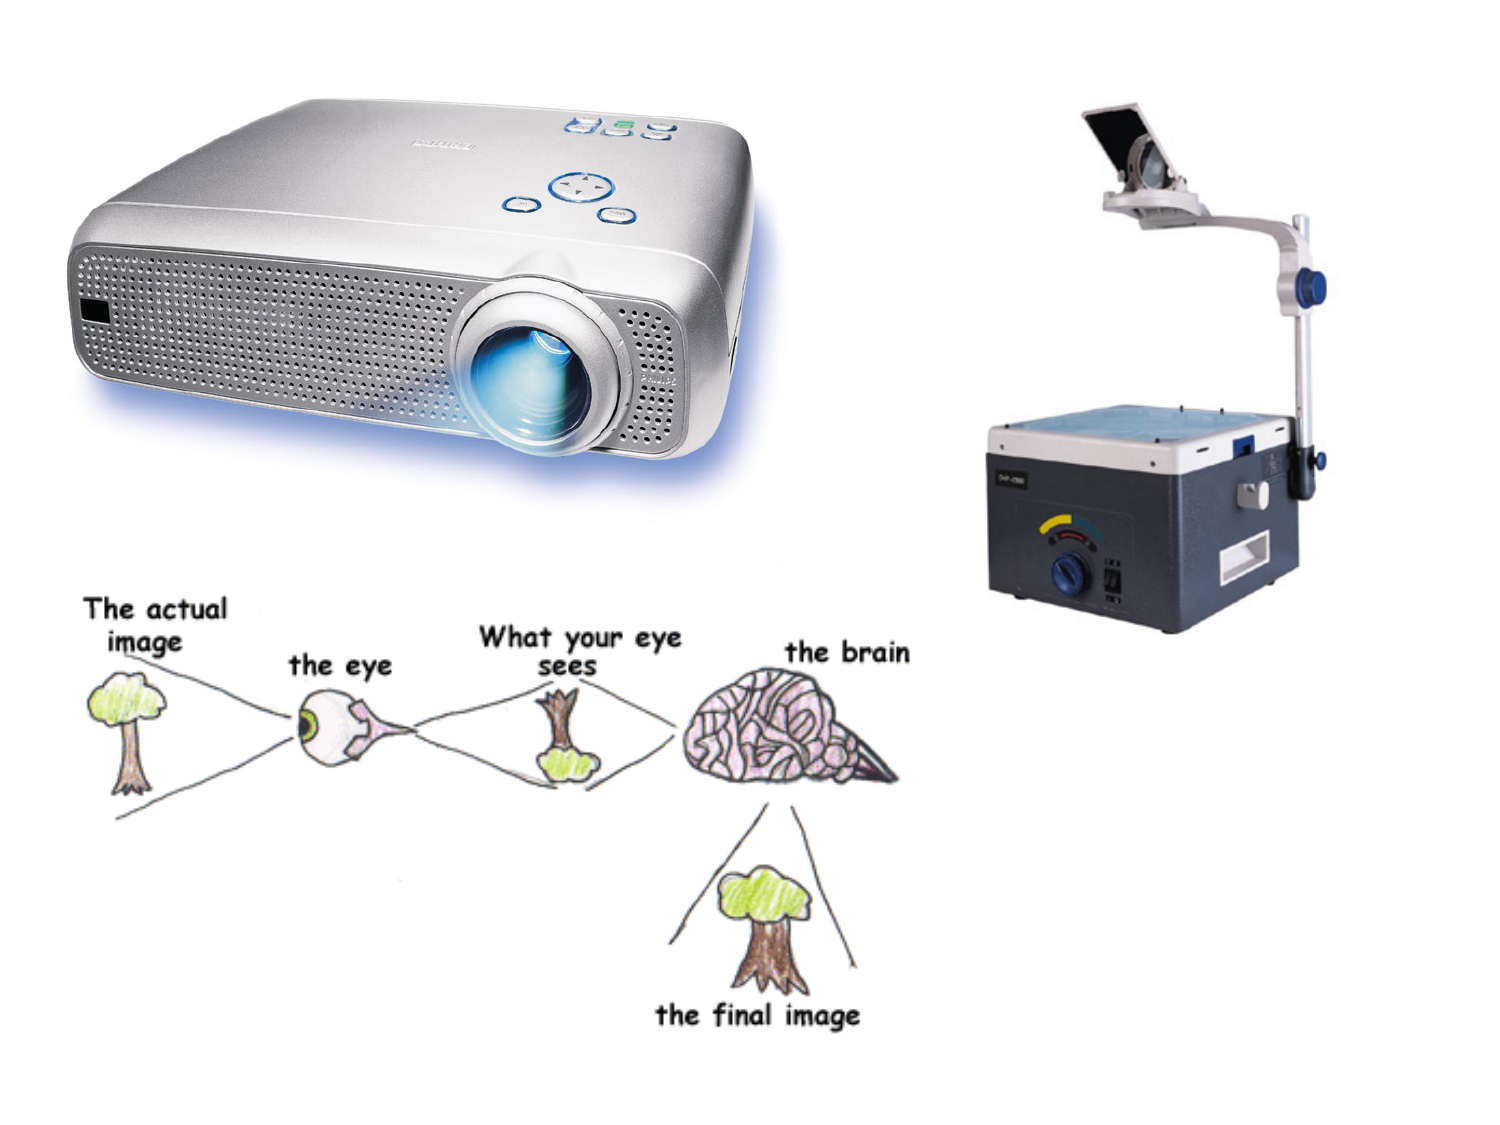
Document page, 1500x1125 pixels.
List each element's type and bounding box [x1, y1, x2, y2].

picture [37, 62, 1438, 1065]
